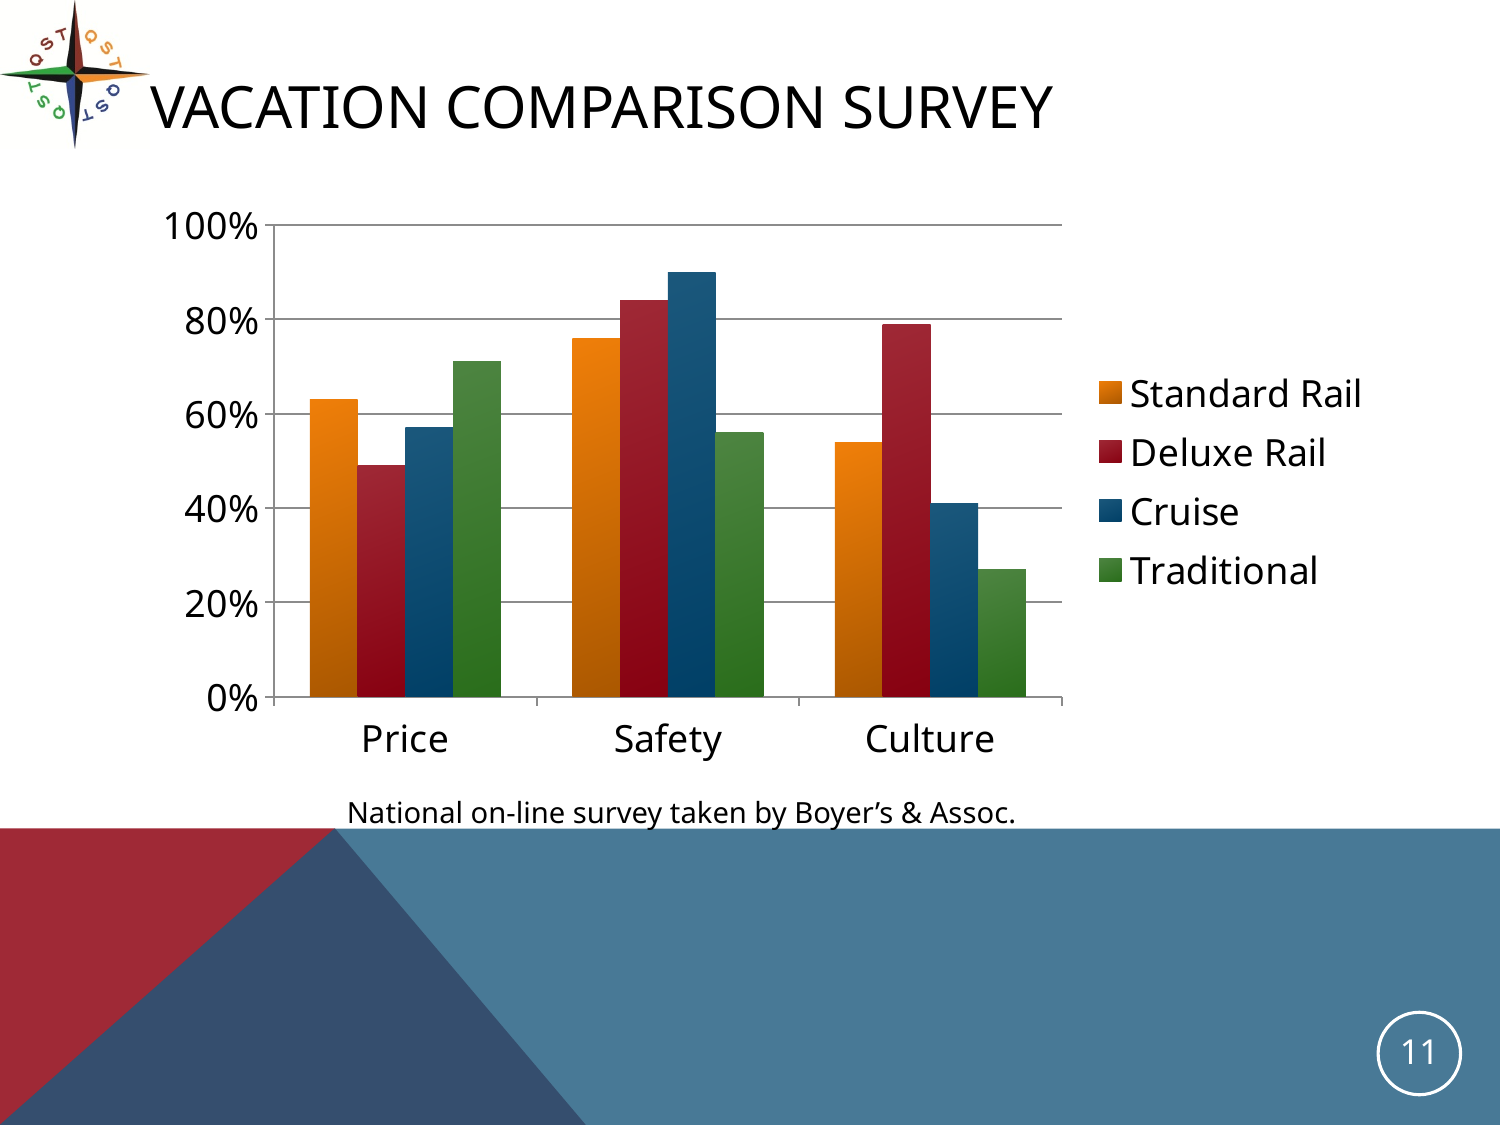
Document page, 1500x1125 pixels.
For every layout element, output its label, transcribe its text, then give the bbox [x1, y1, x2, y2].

text_box National on-line survey taken by Boyer’s & Assoc. [332, 790, 1032, 837]
slide_number 11 [1376, 1010, 1463, 1097]
chart [136, 186, 1388, 776]
title Vacation comparison survey [135, 60, 1369, 150]
picture [0, 0, 150, 149]
